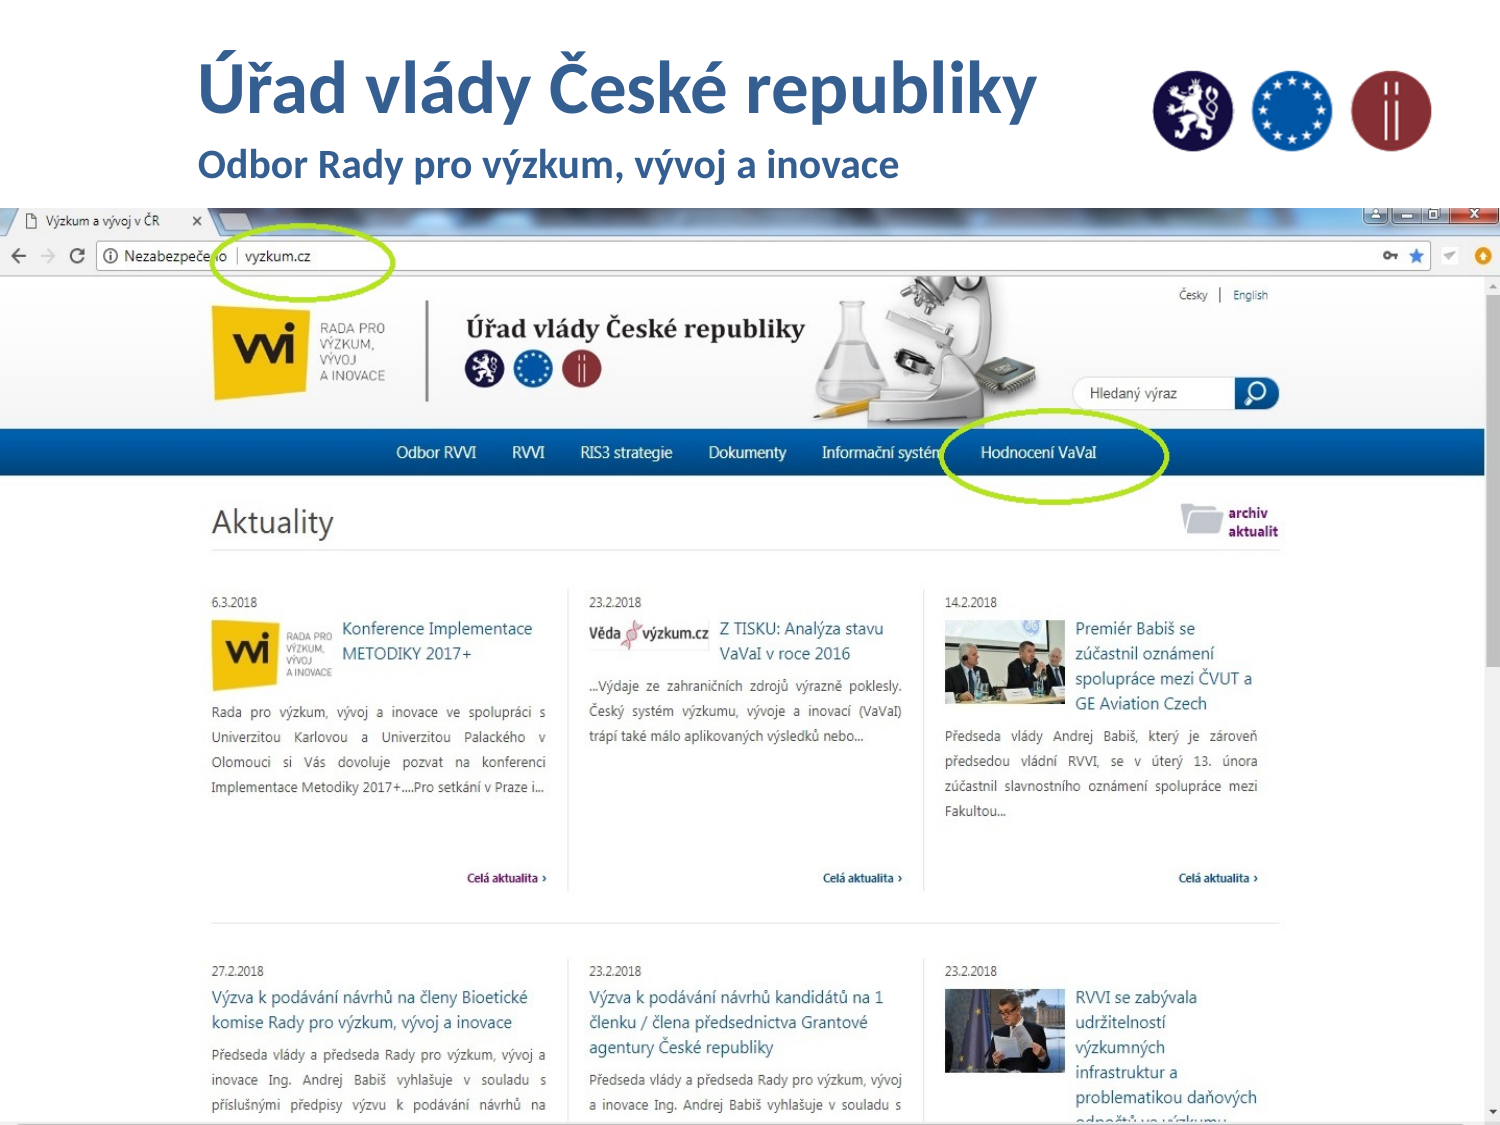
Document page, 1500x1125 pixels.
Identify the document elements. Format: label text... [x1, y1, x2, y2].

picture [1151, 66, 1435, 155]
picture [0, 207, 1500, 1125]
subtitle Úřad vlády České republiky Odbor Rady pro výzkum, vývoj a inovace [183, 30, 1152, 206]
